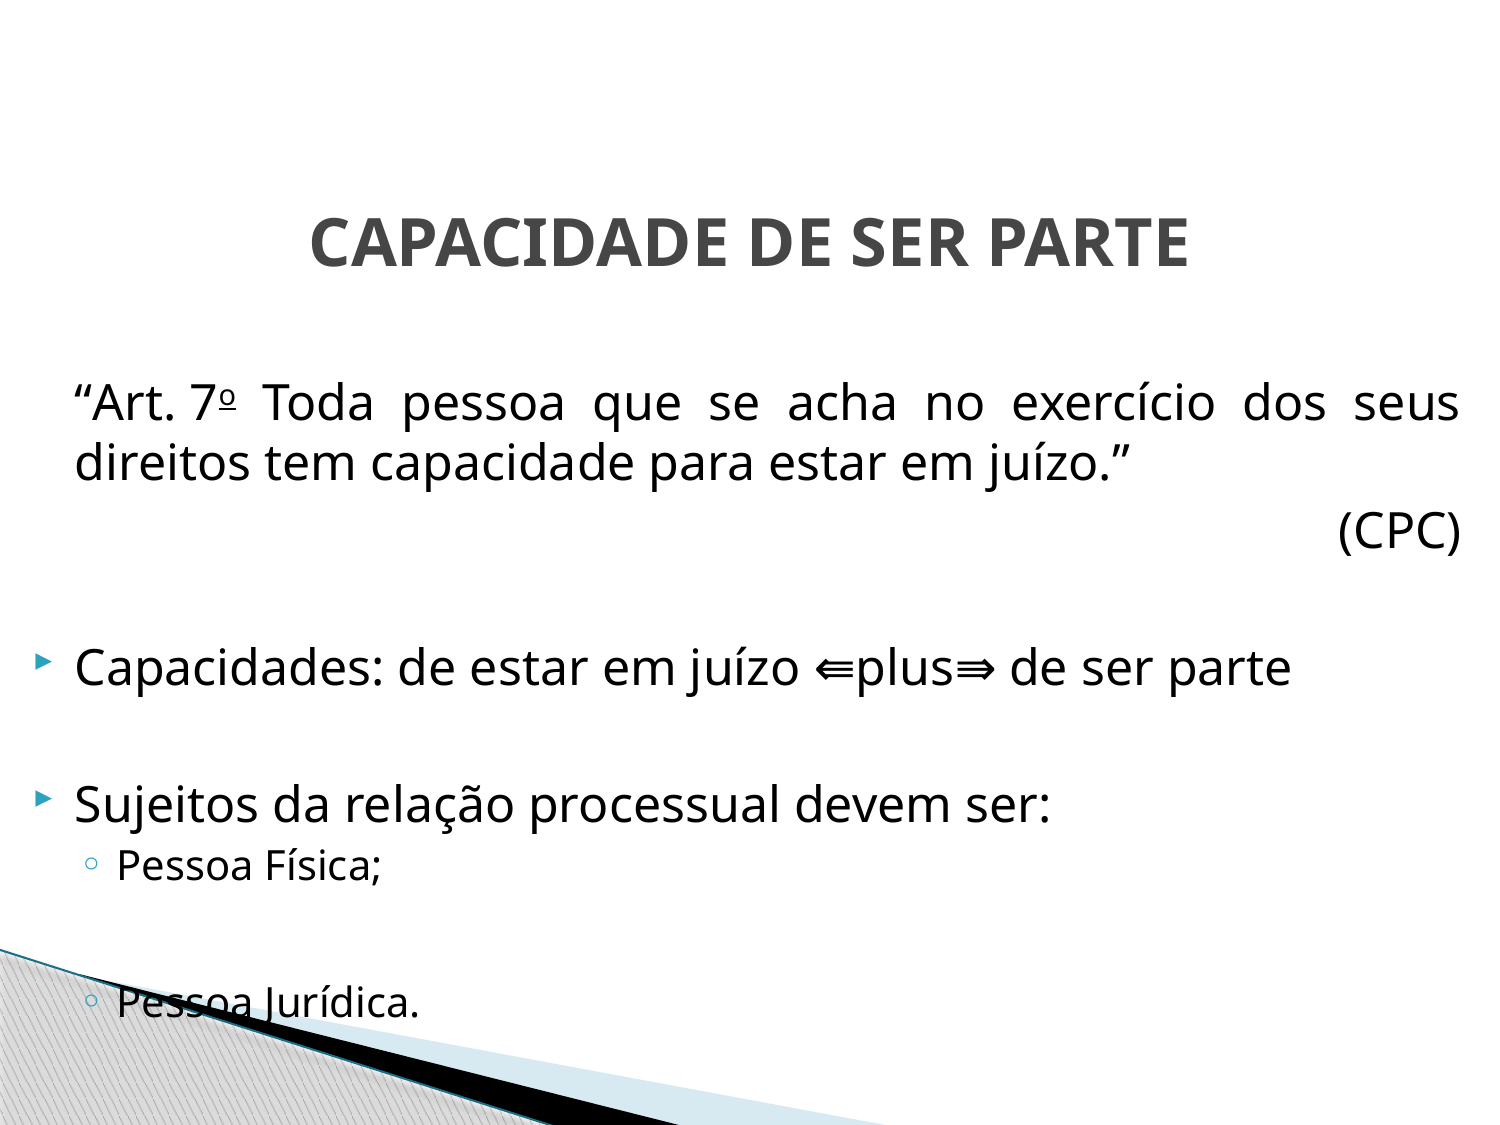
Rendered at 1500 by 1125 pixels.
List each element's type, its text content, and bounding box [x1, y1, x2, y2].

title CAPACIDADE DE SER PARTE [0, 175, 1500, 305]
list “Art. 7o Toda pessoa que se acha no exercício dos seus direitos tem capacidade para estar em juízo.” (CPC) Capacidades: de estar em juízo ⇚plus⇛ de ser parte Sujeitos da relação processual devem ser: Pessoa Física; Pessoa Jurídica. [0, 304, 1477, 1125]
